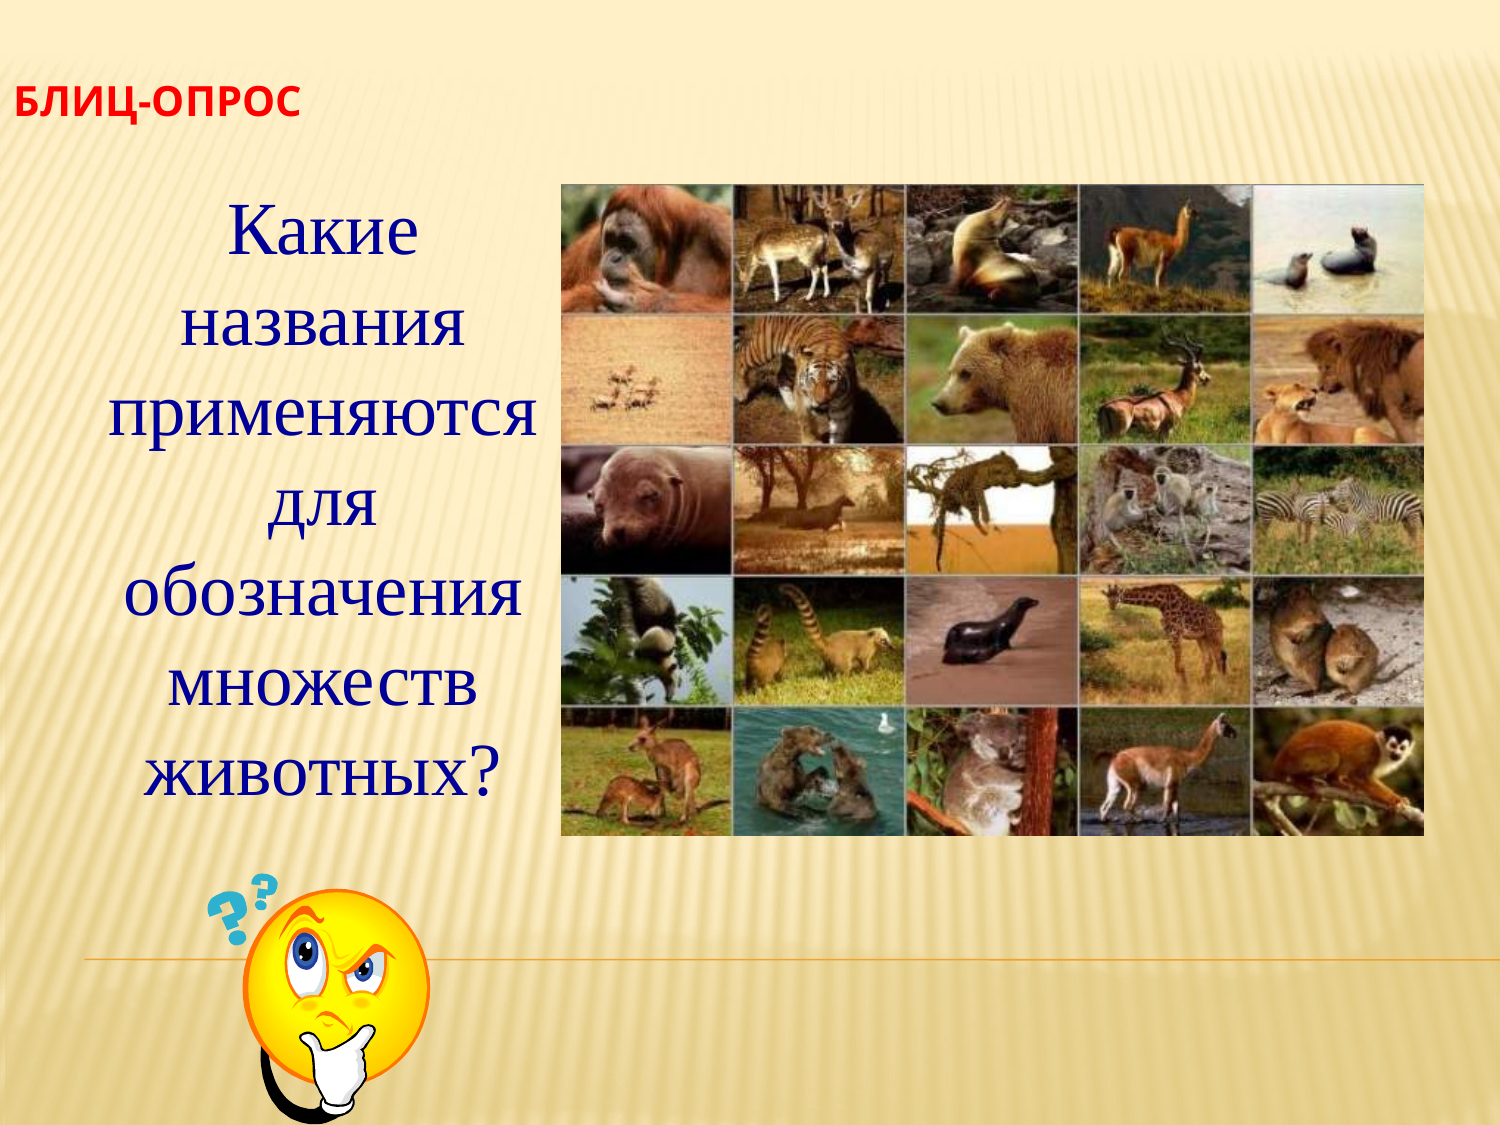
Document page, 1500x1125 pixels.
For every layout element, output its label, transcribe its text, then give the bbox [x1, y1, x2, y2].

picture [560, 184, 1425, 836]
list земноводные, млекопитающие, хладнокровные и т.п. [586, 99, 1463, 888]
picture [206, 872, 432, 1125]
title БЛИЦ-ОПРОС [0, 65, 405, 135]
list Какие названия применяются для обозначения множеств животных? [76, 172, 571, 943]
